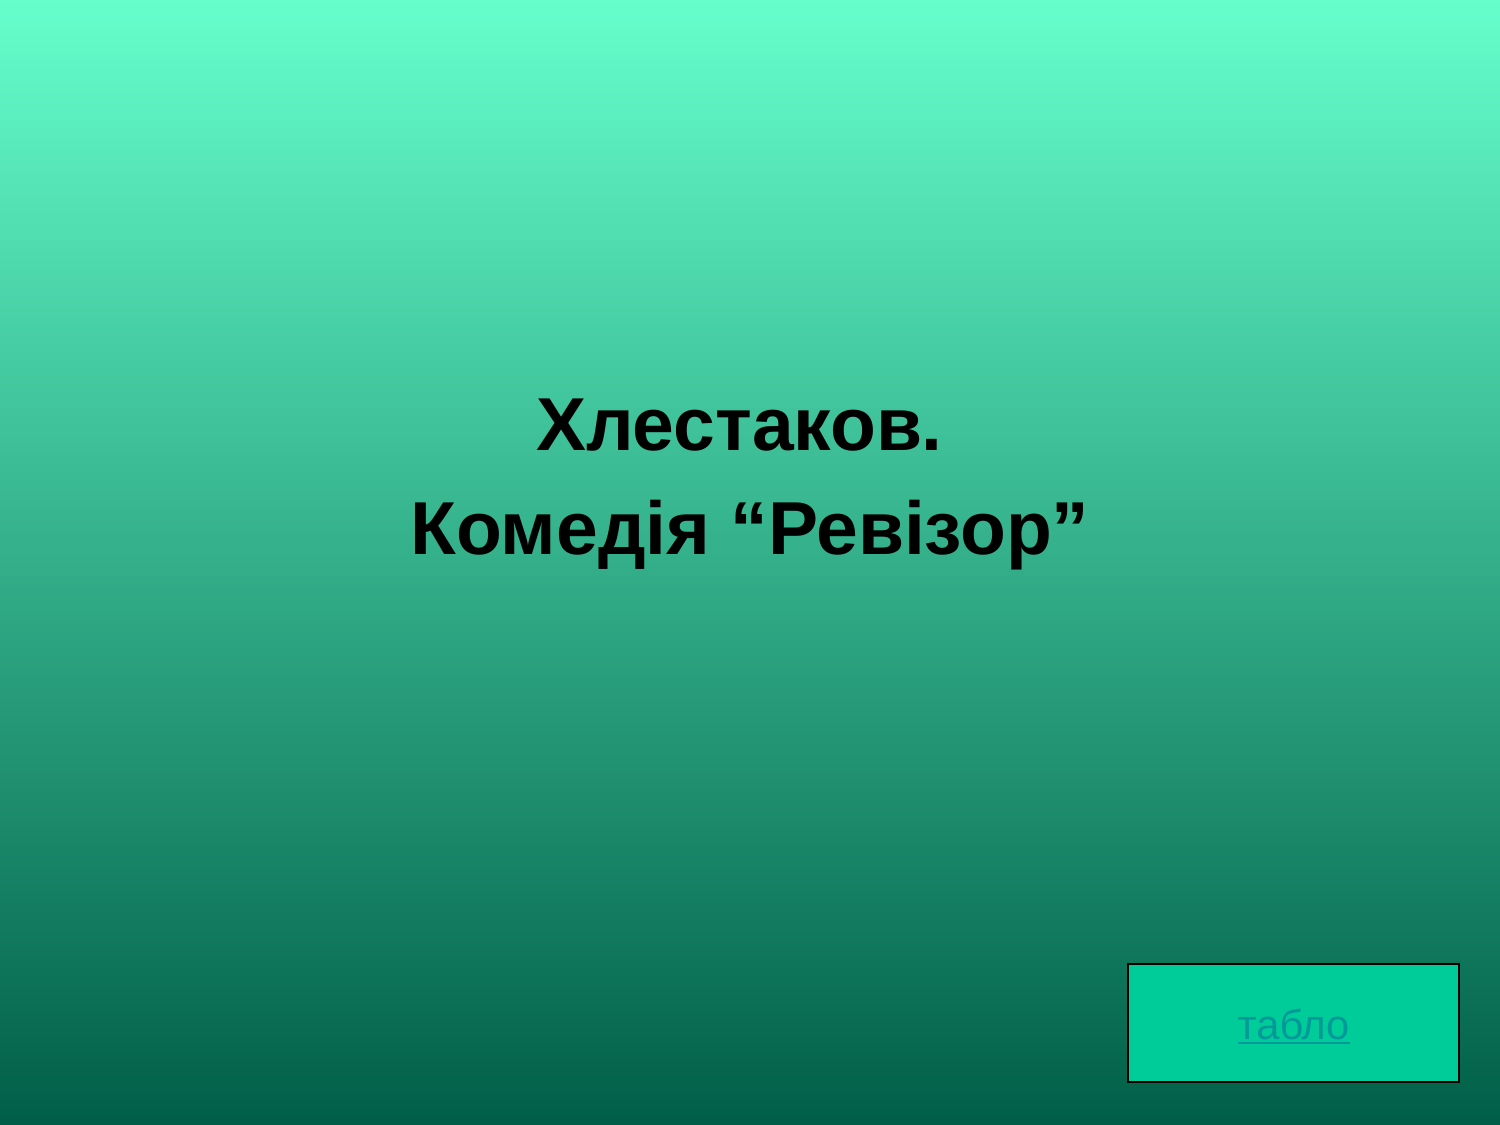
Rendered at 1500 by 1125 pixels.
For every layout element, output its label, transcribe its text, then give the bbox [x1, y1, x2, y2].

text_box табло [1128, 964, 1459, 1083]
list Хлестаков. Комедія “Ревізор” [74, 262, 1426, 1006]
